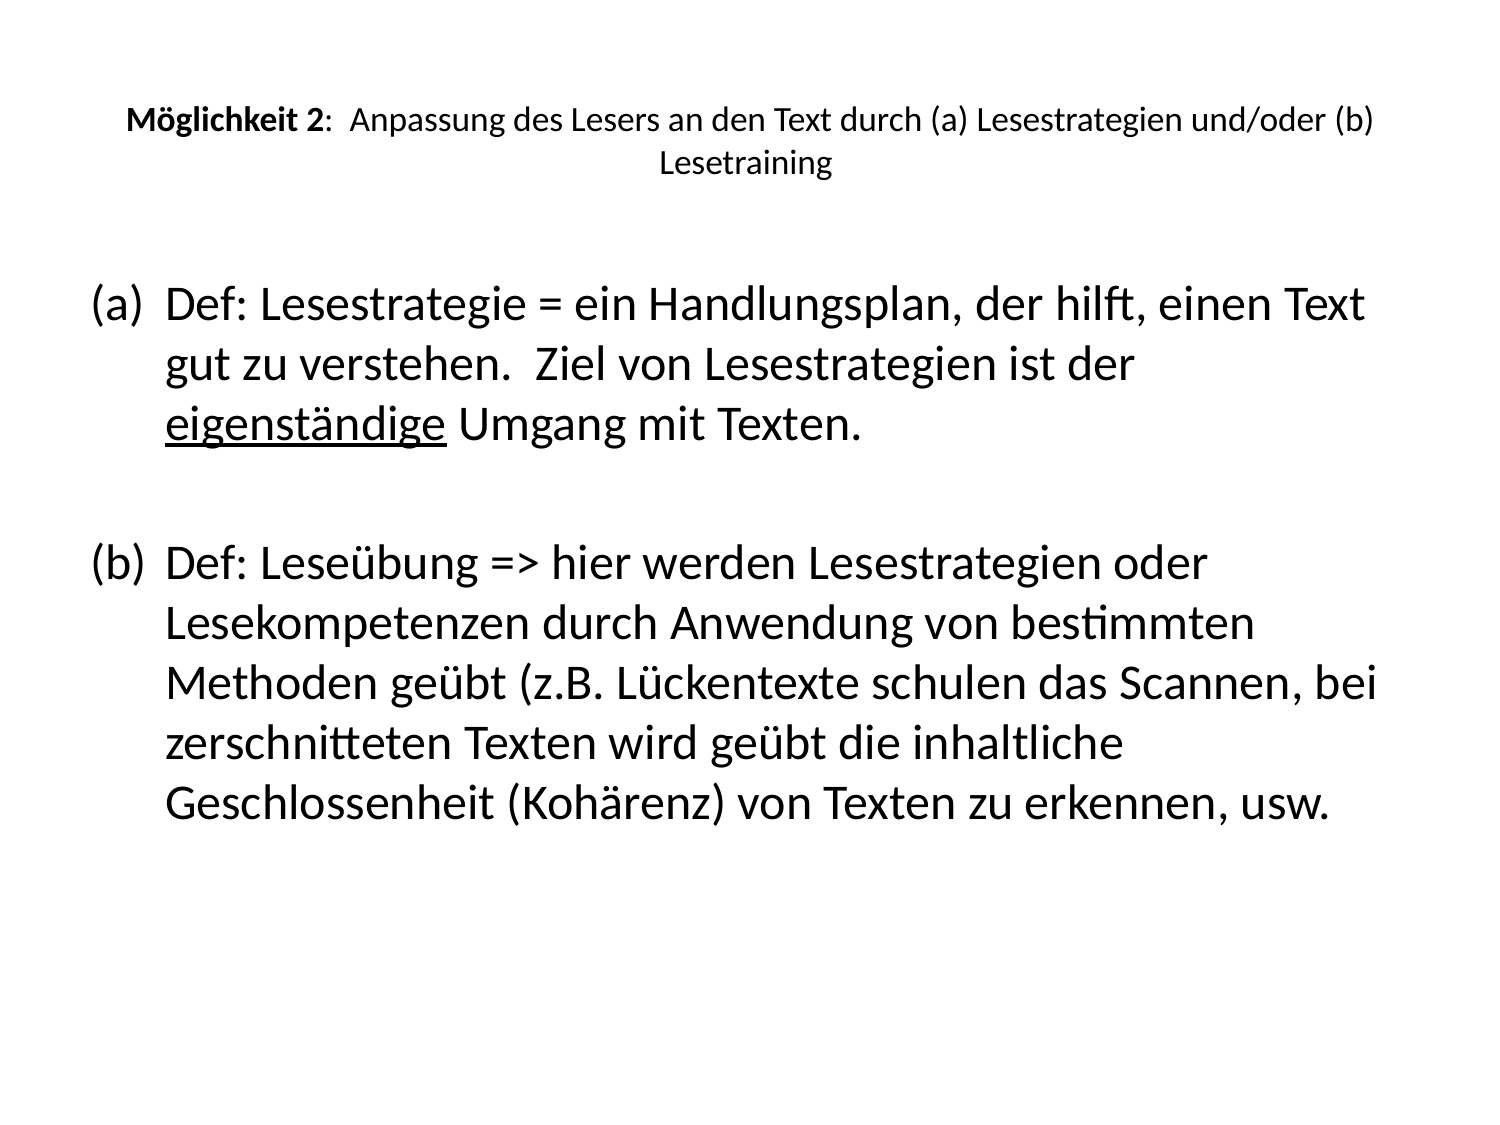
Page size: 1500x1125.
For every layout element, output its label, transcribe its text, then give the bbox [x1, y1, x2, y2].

title Möglichkeit 2: Anpassung des Lesers an den Text durch (a) Lesestrategien und/oder (b) Lesetraining [75, 45, 1425, 233]
list Def: Lesestrategie = ein Handlungsplan, der hilft, einen Text gut zu verstehen. Ziel von Lesestrategien ist der eigenständige Umgang mit Texten. Def: Leseübung => hier werden Lesestrategien oder Lesekompetenzen durch Anwendung von bestimmten Methoden geübt (z.B. Lückentexte schulen das Scannen, bei zerschnitteten Texten wird geübt die inhaltliche Geschlossenheit (Kohärenz) von Texten zu erkennen, usw. [75, 262, 1425, 1005]
